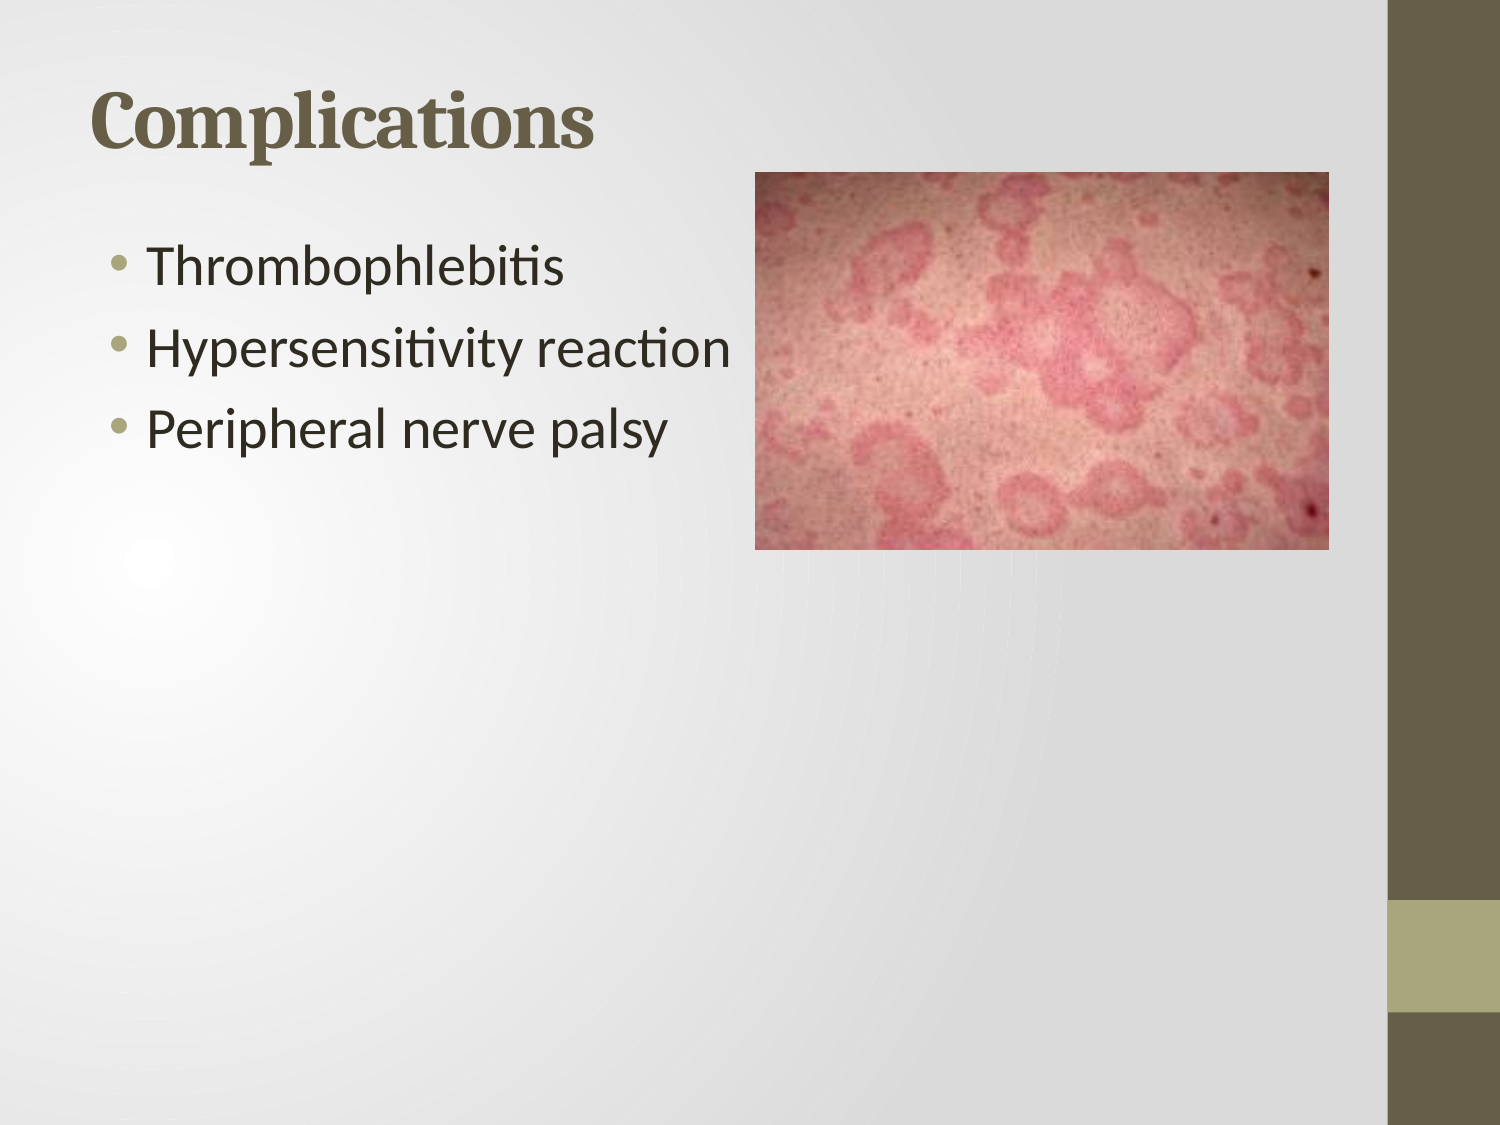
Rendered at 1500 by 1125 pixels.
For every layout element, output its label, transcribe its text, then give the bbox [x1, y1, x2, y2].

list Thrombophlebitis Hypersensitivity reaction Peripheral nerve palsy [75, 219, 1353, 1050]
title Complications [75, 45, 1353, 185]
picture [755, 172, 1330, 550]
